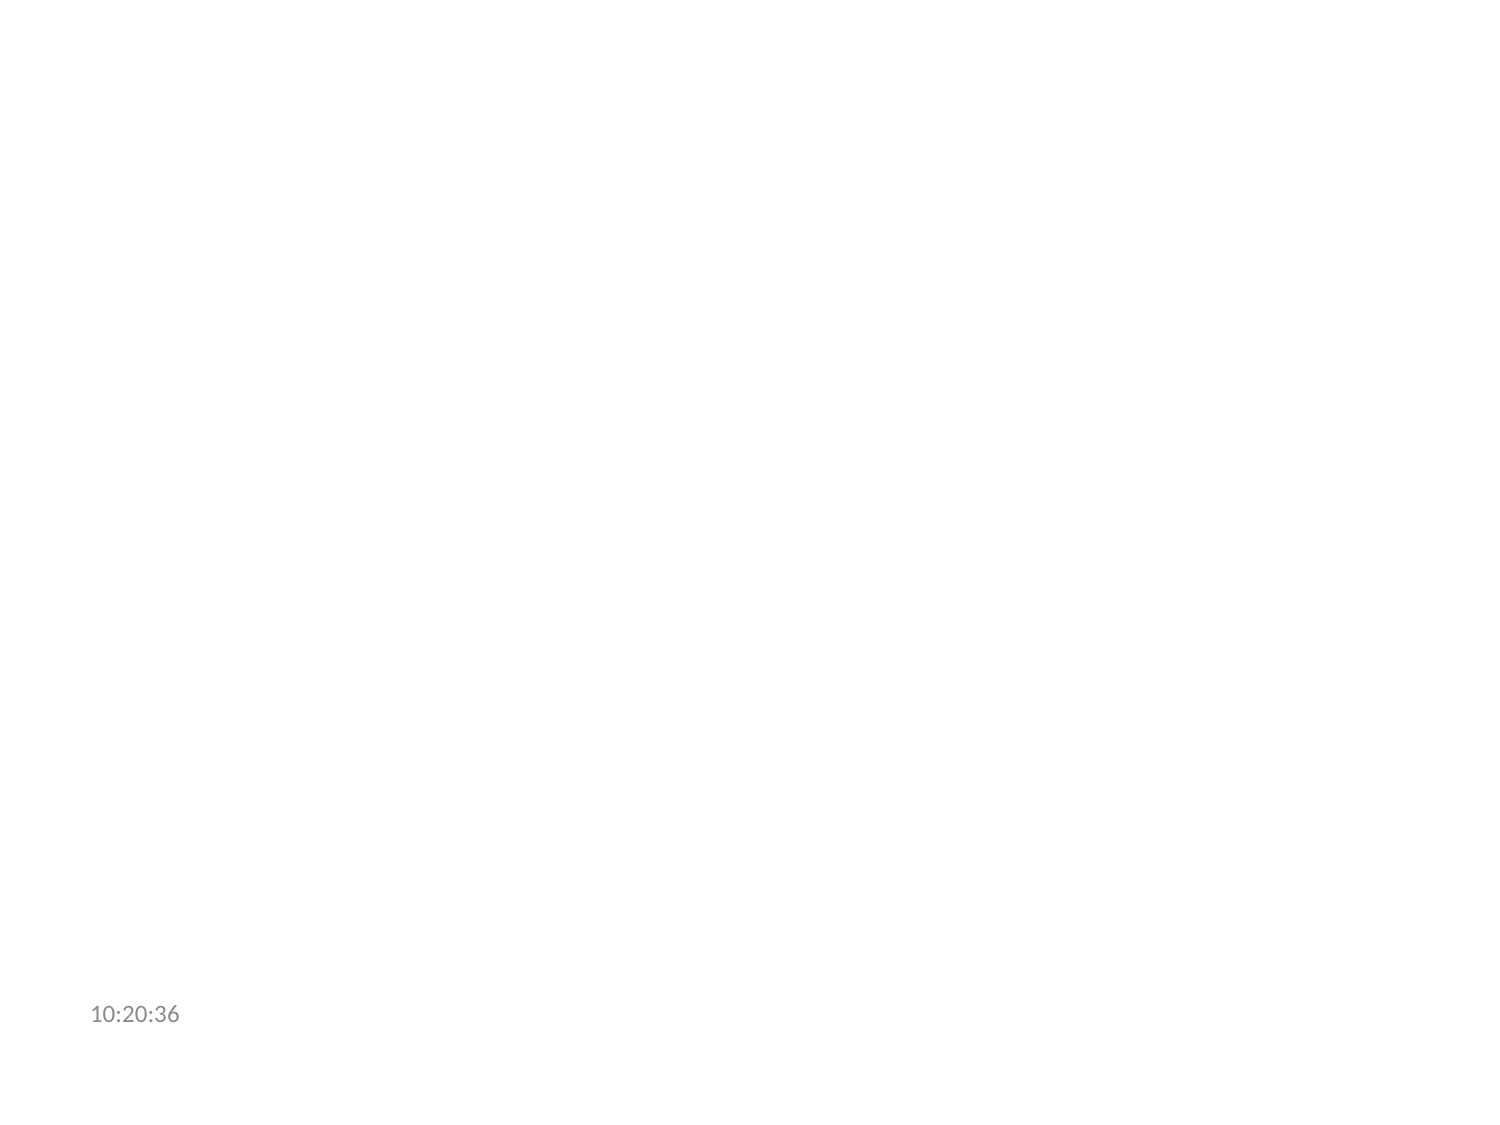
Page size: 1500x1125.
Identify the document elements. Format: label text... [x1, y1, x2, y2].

text_box 15:35:09 [75, 982, 425, 1043]
